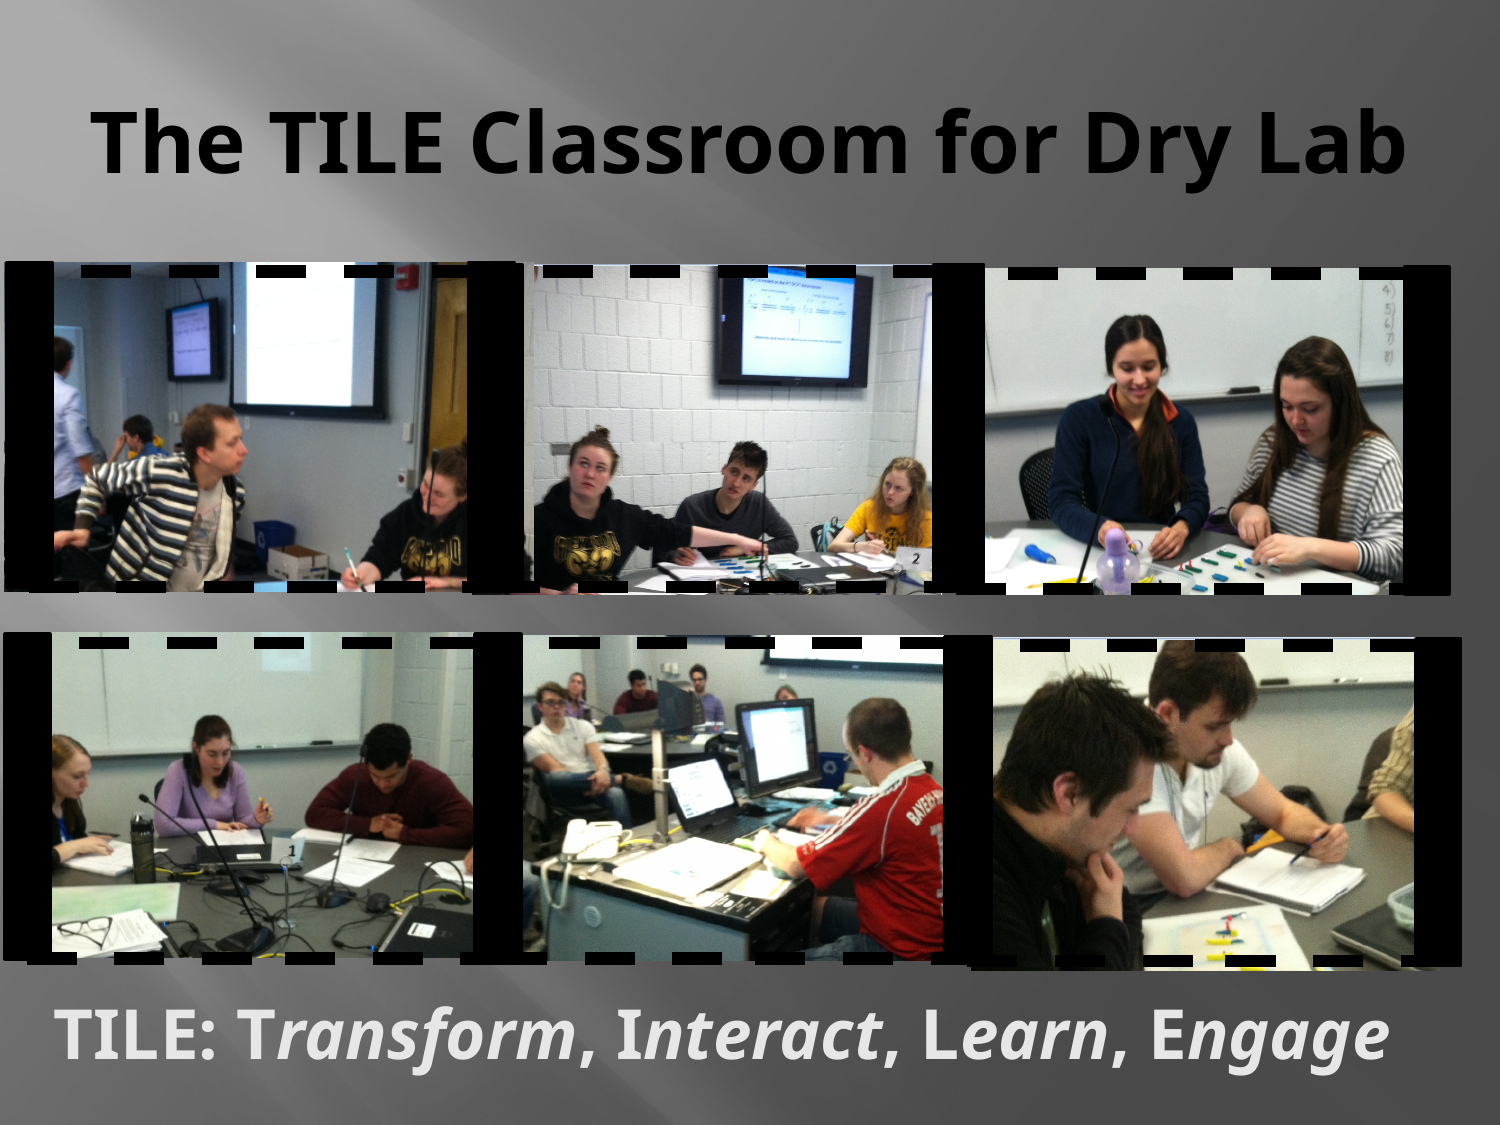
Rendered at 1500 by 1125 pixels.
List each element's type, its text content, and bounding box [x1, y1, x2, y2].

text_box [4, 262, 1449, 596]
text_box TILE: Transform, Interact, Learn, Engage [31, 1008, 1414, 1091]
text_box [4, 632, 1461, 971]
title The TILE Classroom for Dry Lab [75, 45, 1425, 233]
